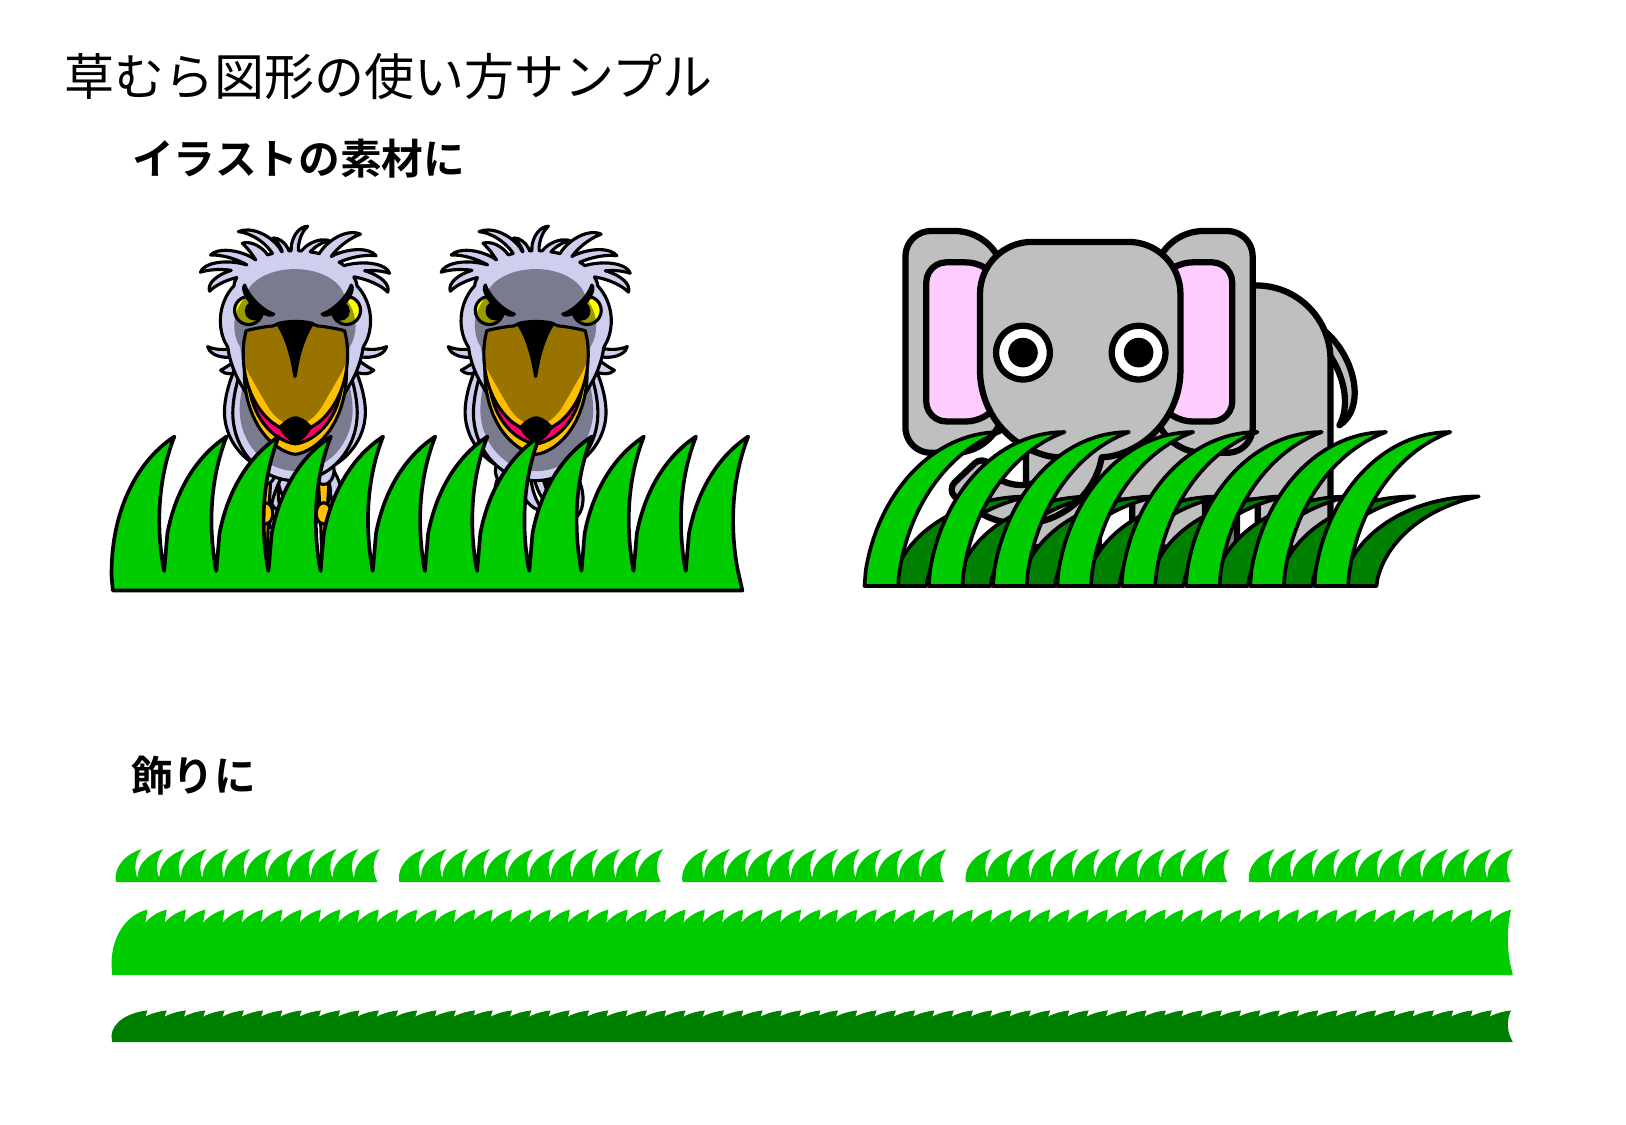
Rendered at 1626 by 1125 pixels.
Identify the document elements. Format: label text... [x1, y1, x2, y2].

text_box [111, 1010, 1513, 1043]
text_box [115, 848, 380, 883]
text_box [993, 563, 1030, 587]
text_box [905, 230, 1346, 563]
text_box [1250, 563, 1287, 587]
text_box [111, 436, 749, 591]
text_box [1284, 563, 1316, 587]
text_box [899, 553, 931, 587]
text_box [1057, 563, 1094, 587]
text_box [1185, 563, 1223, 587]
text_box [1248, 848, 1514, 883]
text_box [398, 848, 664, 883]
text_box [963, 563, 995, 587]
text_box [1121, 563, 1159, 587]
text_box イラストの素材に [117, 125, 481, 191]
text_box [1027, 563, 1059, 587]
text_box [965, 848, 1230, 883]
text_box [864, 480, 905, 587]
text_box 飾りに [116, 742, 272, 807]
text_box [200, 226, 390, 571]
text_box [928, 563, 966, 587]
text_box 草むら図形の使い方サンプル [49, 38, 728, 113]
text_box [1314, 432, 1451, 587]
text_box [1092, 563, 1124, 587]
text_box [682, 848, 947, 883]
text_box [111, 909, 1513, 976]
text_box [1156, 563, 1188, 587]
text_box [441, 226, 631, 571]
text_box [1349, 496, 1479, 587]
text_box [1220, 563, 1252, 587]
